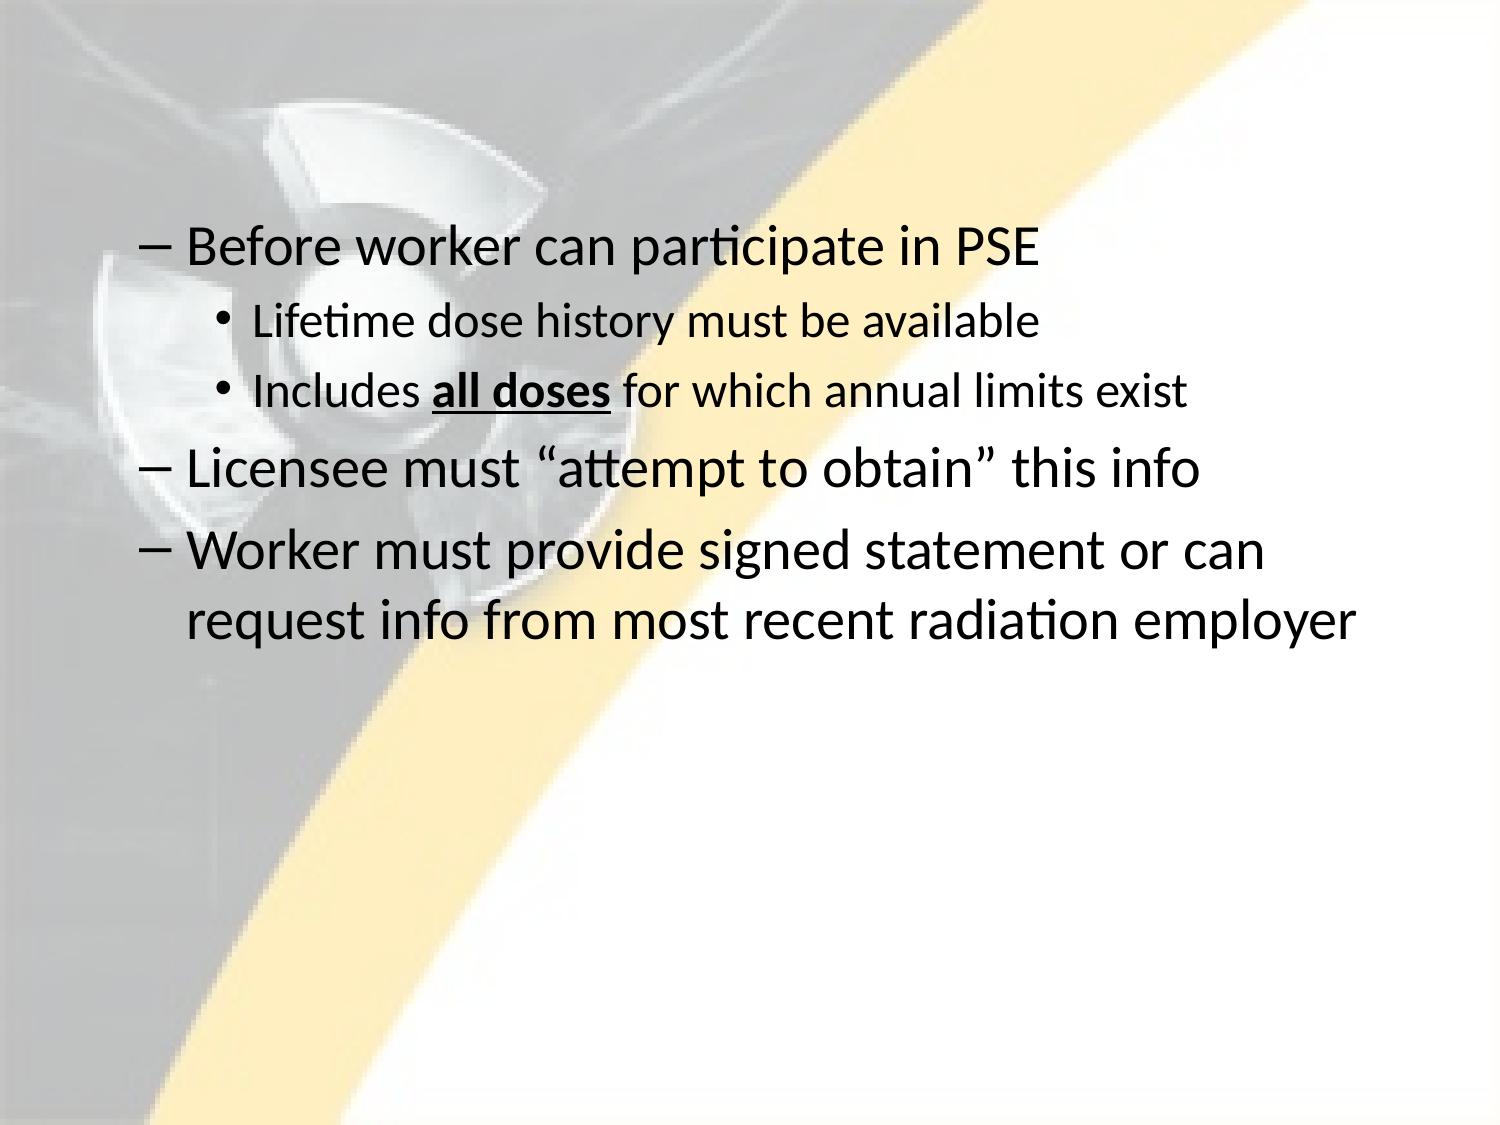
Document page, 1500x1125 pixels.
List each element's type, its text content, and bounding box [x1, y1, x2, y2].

list Before worker can participate in PSE Lifetime dose history must be available Includes all doses for which annual limits exist Licensee must “attempt to obtain” this info Worker must provide signed statement or can request info from most recent radiation employer [49, 400, 1451, 1075]
list Before worker can participate in PSE Lifetime dose history must be available Includes all doses for which annual limits exist Licensee must “attempt to obtain” this info Worker must provide signed statement or can request info from most recent radiation employer [49, 385, 1451, 399]
list Before worker can participate in PSE Lifetime dose history must be available Includes all doses for which annual limits exist Licensee must “attempt to obtain” this info Worker must provide signed statement or can request info from most recent radiation employer [49, 200, 1451, 384]
